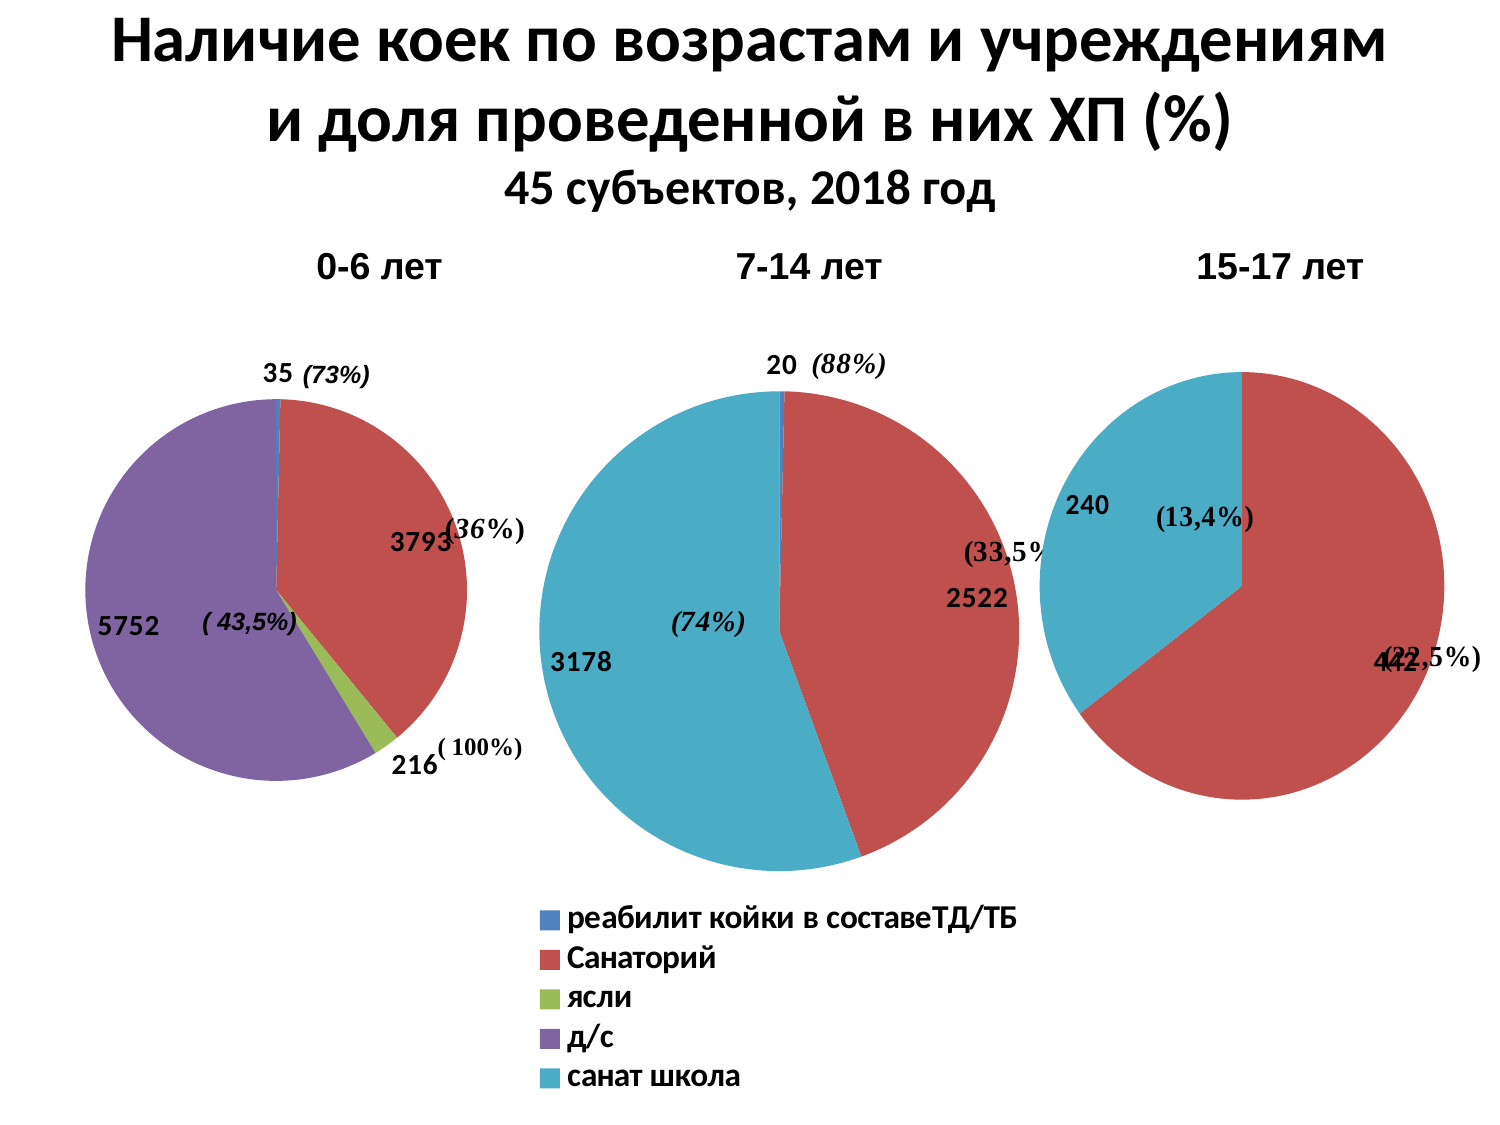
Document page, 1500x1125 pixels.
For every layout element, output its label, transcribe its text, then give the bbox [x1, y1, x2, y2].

text_box 0-6 лет 7-14 лет 15-17 лет [186, 234, 1382, 295]
chart [23, 337, 1477, 1102]
title Наличие коек по возрастам и учреждениям и доля проведенной в них ХП (%) 45 субъектов, 2018 год [74, 44, 1426, 165]
